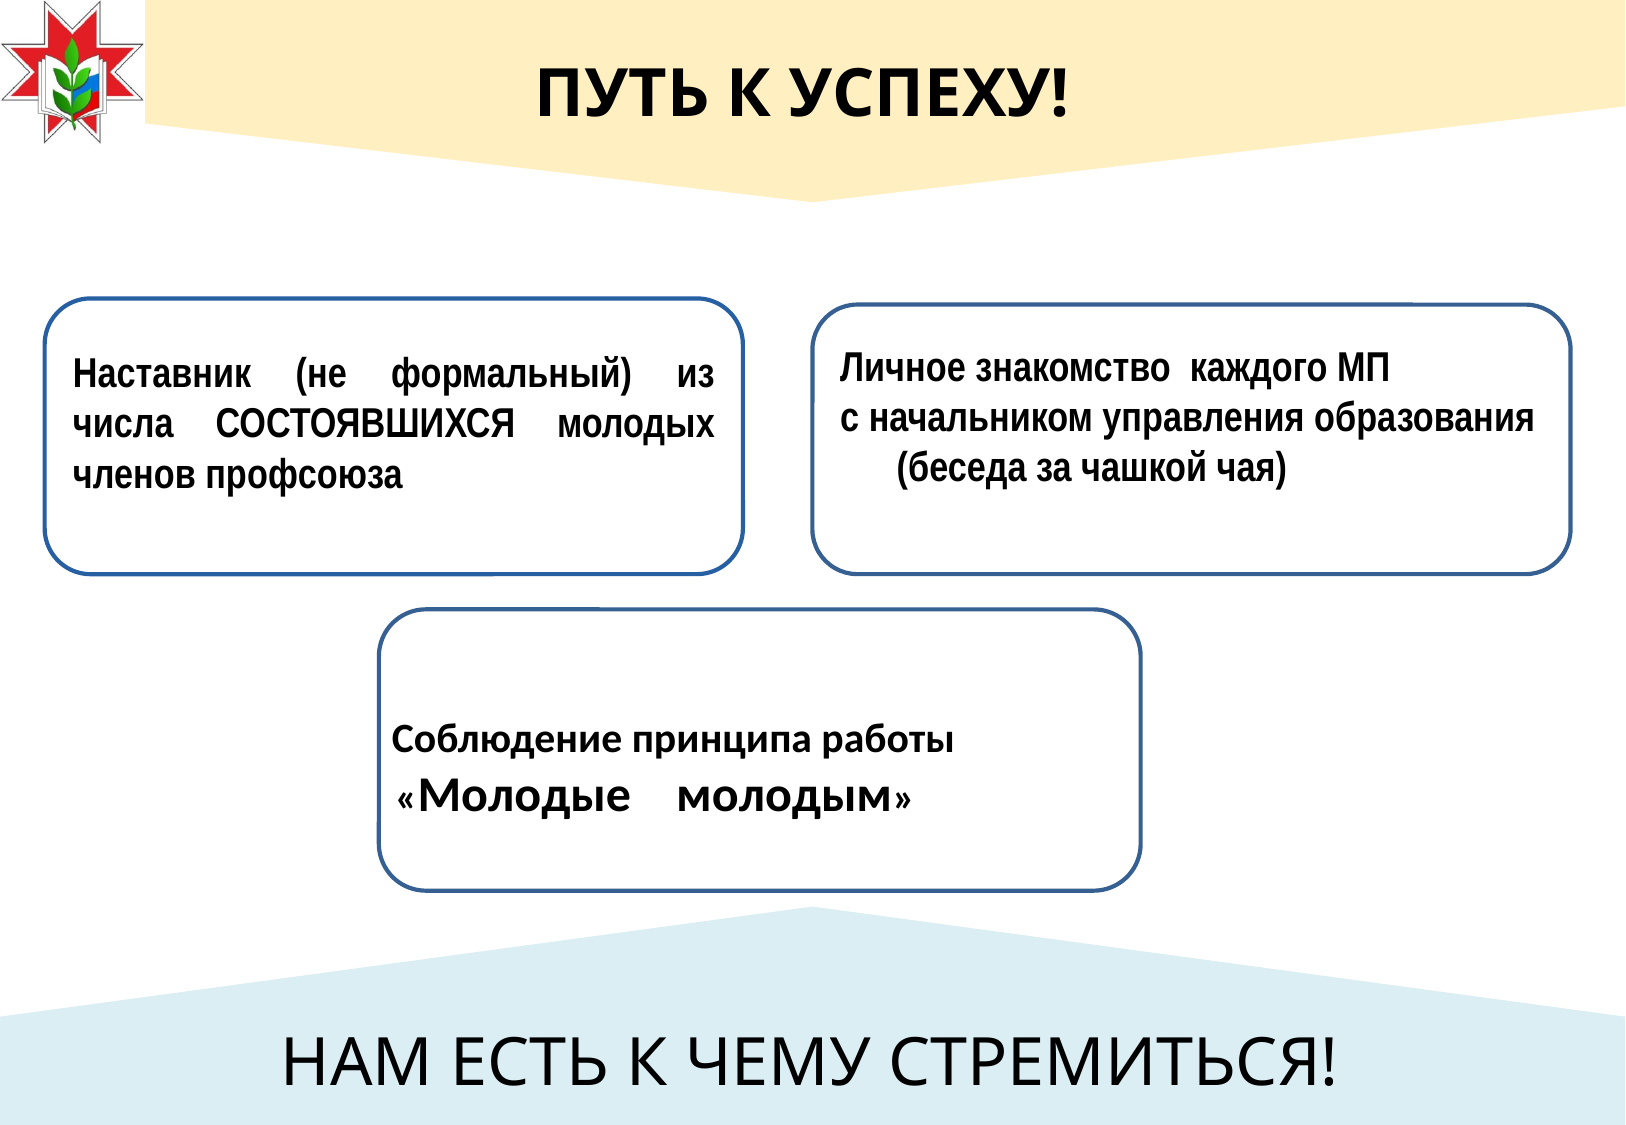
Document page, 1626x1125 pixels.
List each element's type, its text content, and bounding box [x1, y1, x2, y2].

picture [0, 0, 145, 154]
text_box [146, 0, 1625, 118]
text_box Личное знакомство каждого МП с начальником управления образования (беседа за чашкой чая) [1551, 309, 1573, 569]
text_box [0, 904, 1625, 1125]
text_box Соблюдение принципа работы «Молодые молодым» [0, 4, 1551, 829]
text_box [376, 829, 1143, 893]
text_box НАМ ЕСТЬ К ЧЕМУ СТРЕМИТЬСЯ! [99, 1011, 1522, 1106]
